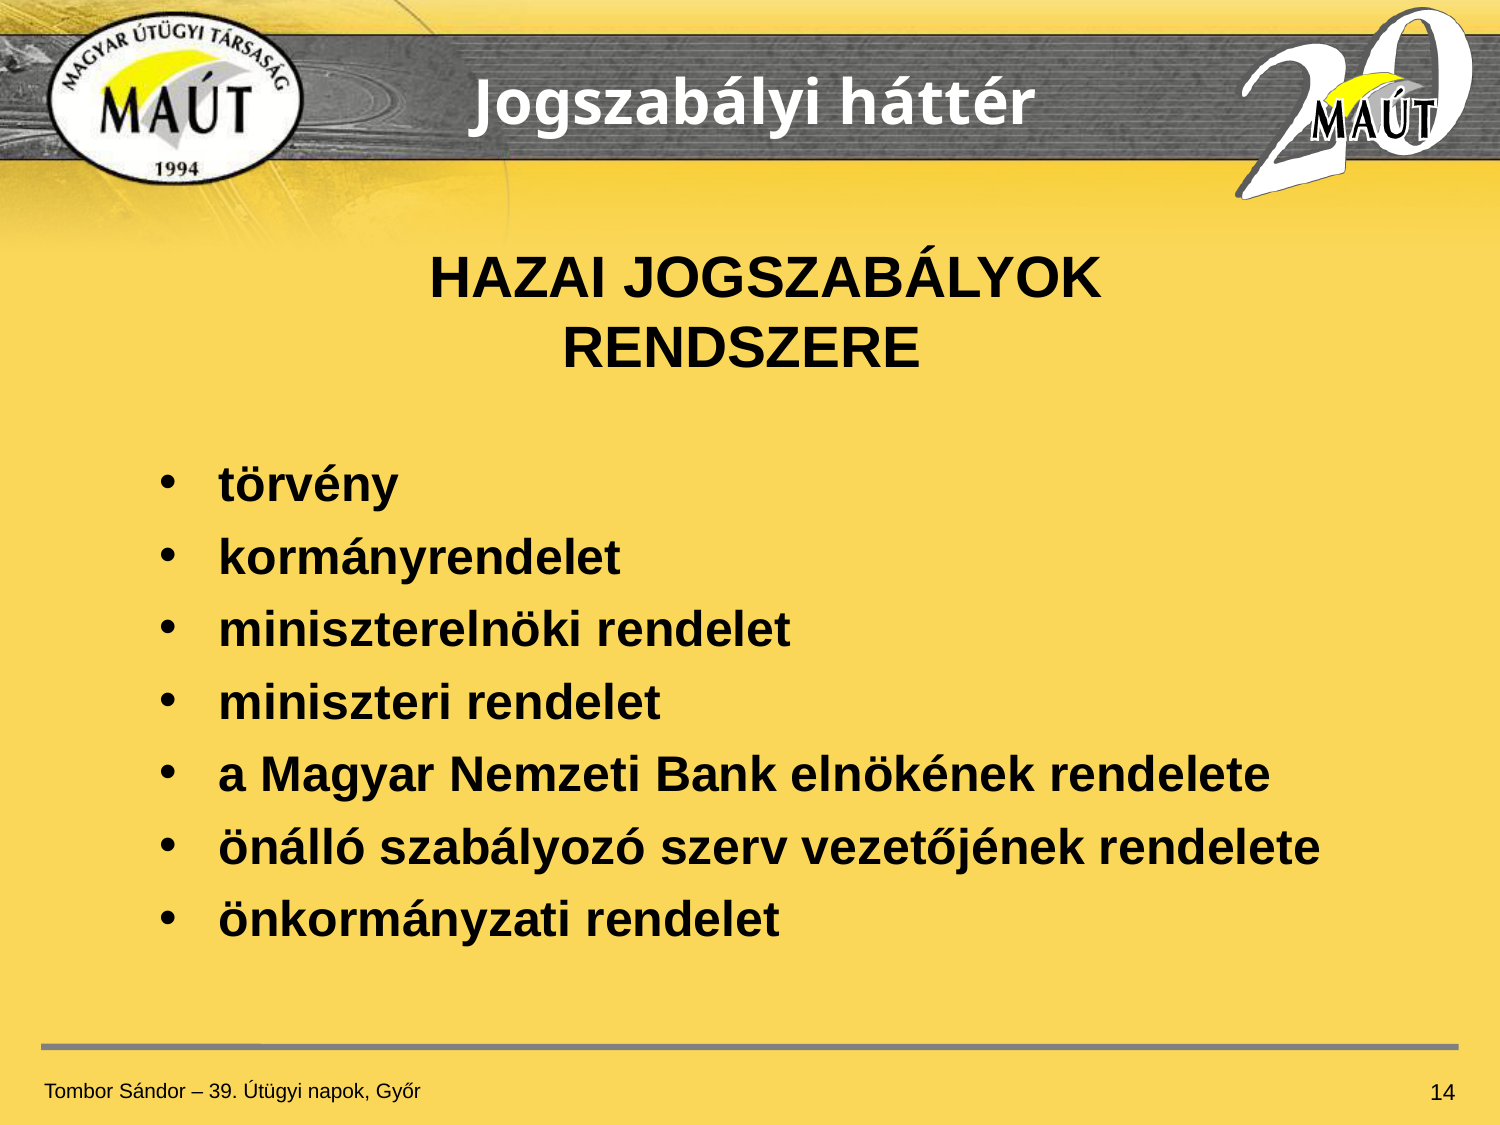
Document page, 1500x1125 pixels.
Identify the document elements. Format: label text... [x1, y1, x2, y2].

text_box HAZAI JOGSZABÁLYOK RENDSZERE [224, 231, 1275, 315]
text_box törvény kormányrendelet miniszterelnöki rendelet miniszteri rendelet a Magyar Nemzeti Bank elnökének rendelete önálló szabályozó szerv vezetőjének rendelete önkormányzati rendelet [144, 444, 1356, 953]
text_box Jogszabályi háttér [277, 54, 1235, 145]
picture [0, 0, 1500, 1125]
